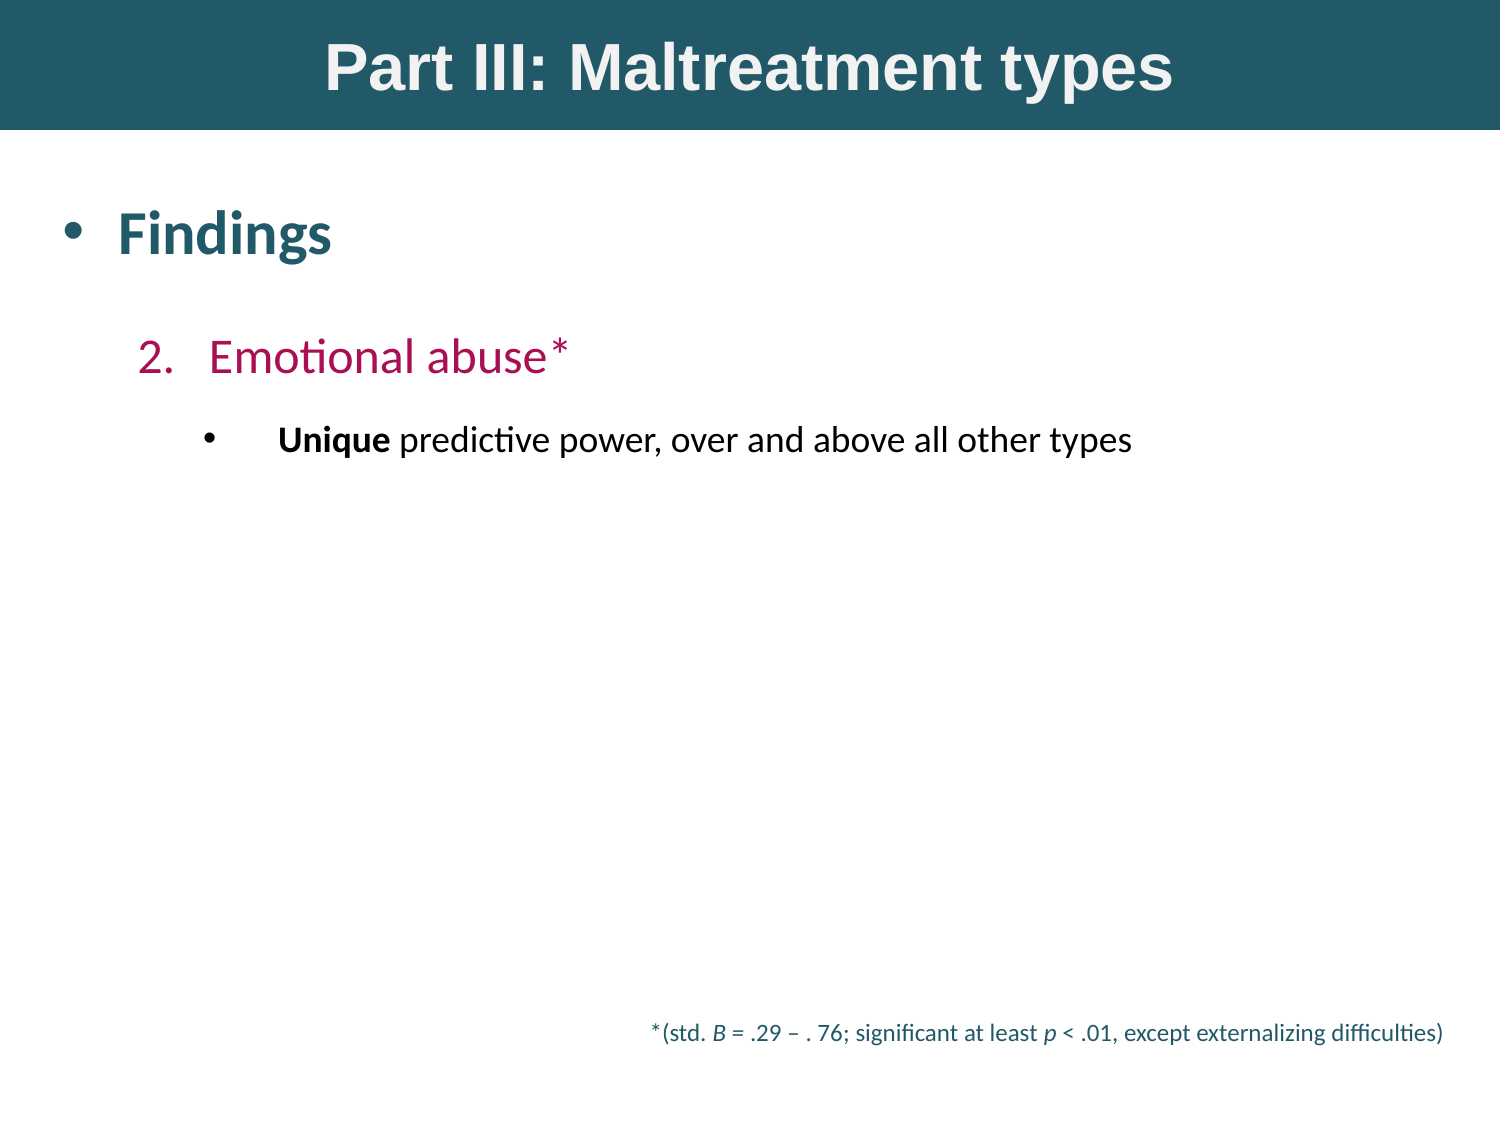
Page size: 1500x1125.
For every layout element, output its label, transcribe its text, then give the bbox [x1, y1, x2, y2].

list Findings 2. Emotional abuse* Unique predictive power, over and above all other types [47, 185, 1408, 947]
text_box *(std. B = .29 – . 76; significant at least p < .01, except externalizing difficulties) [412, 1009, 1460, 1055]
text_box Part III: Maltreatment types [0, 0, 1500, 130]
